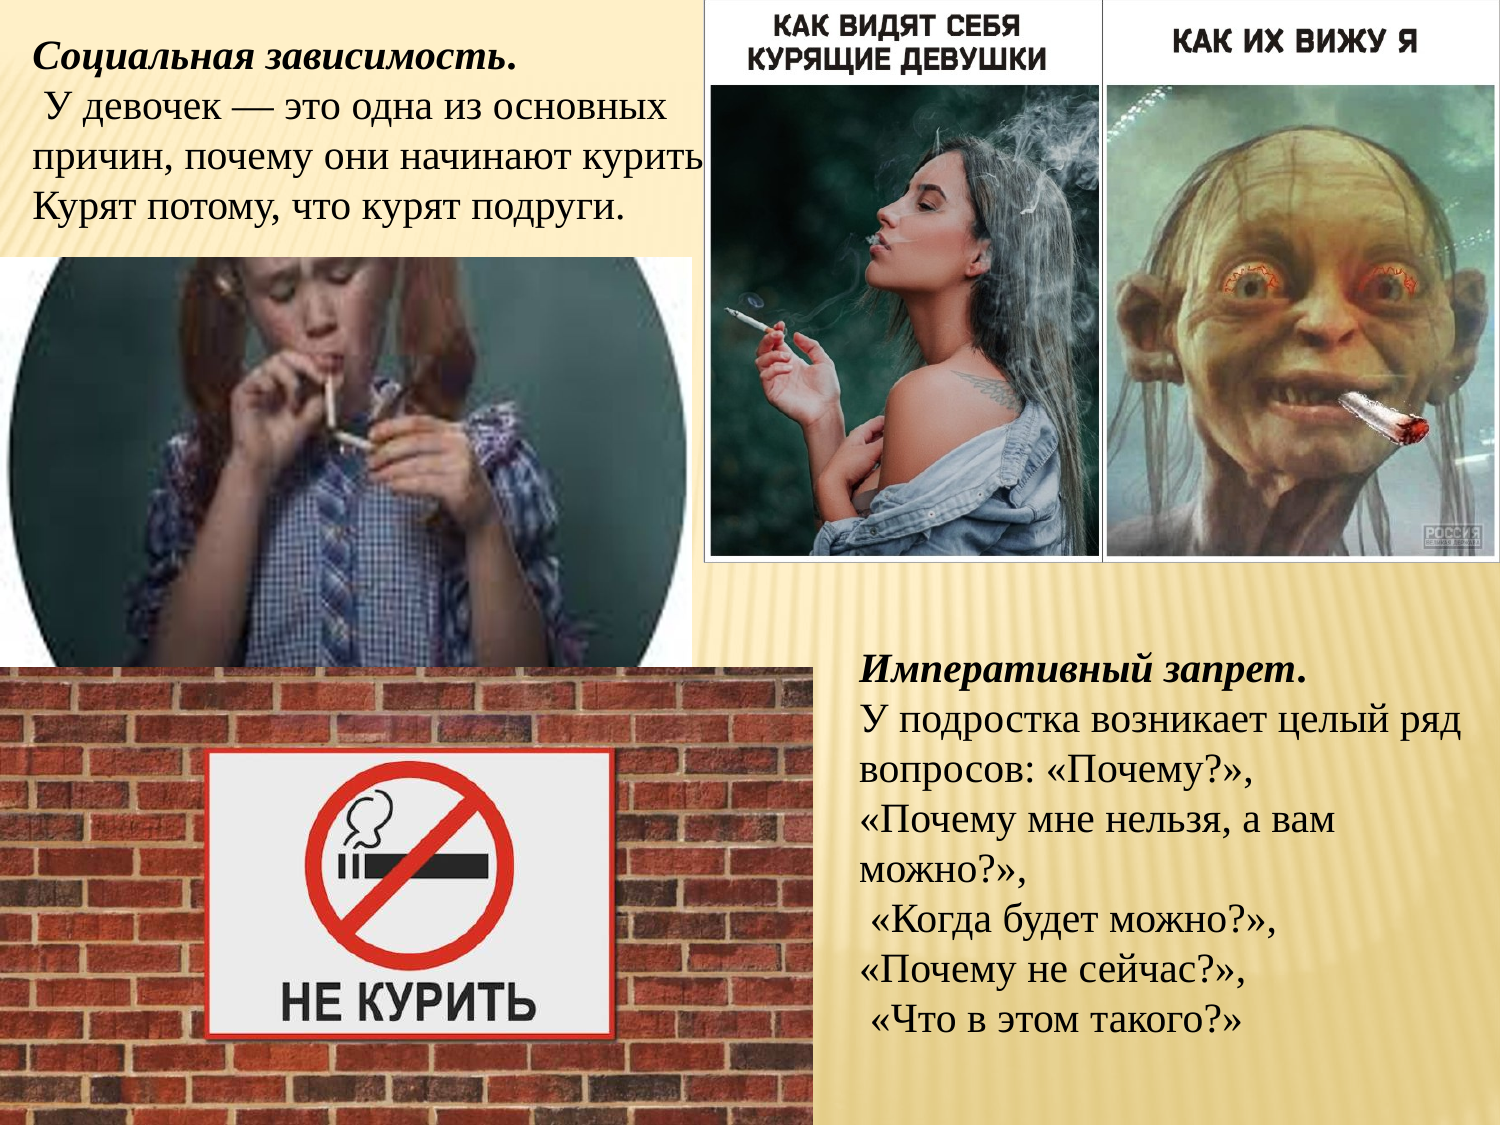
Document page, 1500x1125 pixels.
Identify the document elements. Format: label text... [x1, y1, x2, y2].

picture [702, 0, 1500, 563]
text_box Императивный запрет. У подростка возникает целый ряд вопросов: «Почему?», «Почему мне нельзя, а вам можно?», «Когда будет можно?», «Почему не сейчас?», «Что в этом такого?» [844, 633, 1495, 1049]
text_box Социальная зависимость. У девочек — это одна из основных причин, почему они начинают курить. Курят потому, что курят подруги. [17, 20, 692, 236]
picture [0, 257, 814, 1125]
